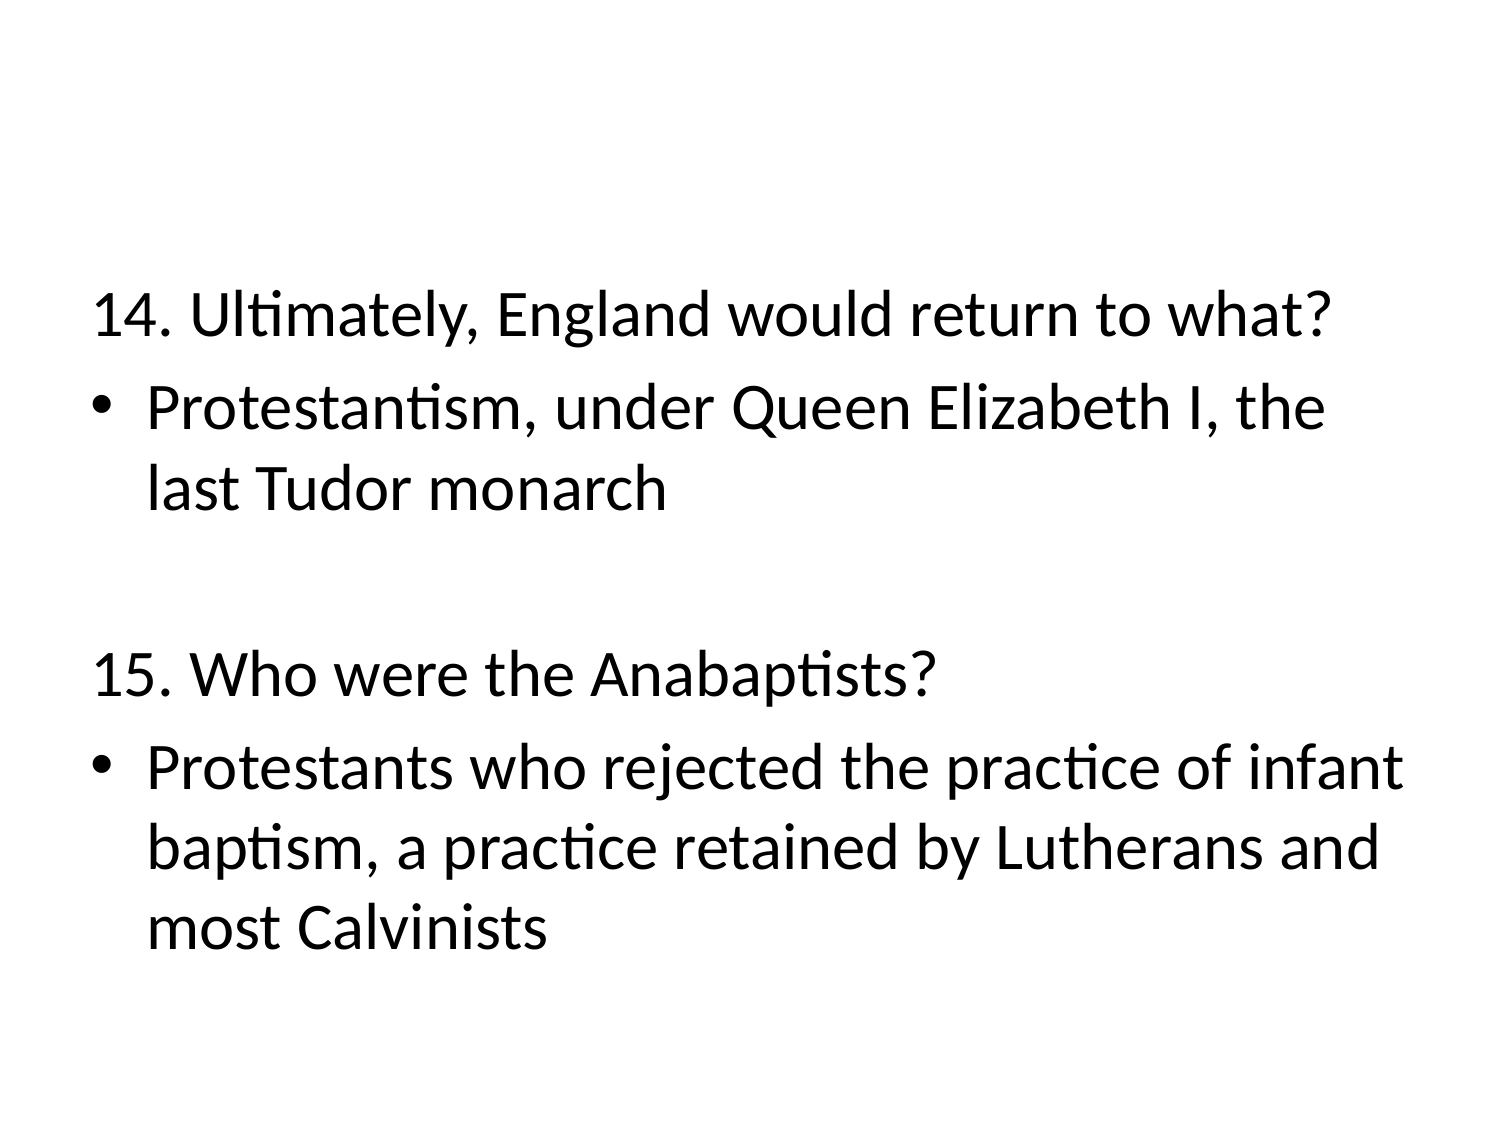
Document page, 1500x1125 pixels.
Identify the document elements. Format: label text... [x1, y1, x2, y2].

list 14. Ultimately, England would return to what? Protestantism, under Queen Elizabeth I, the last Tudor monarch 15. Who were the Anabaptists? Protestants who rejected the practice of infant baptism, a practice retained by Lutherans and most Calvinists [75, 262, 1425, 1005]
